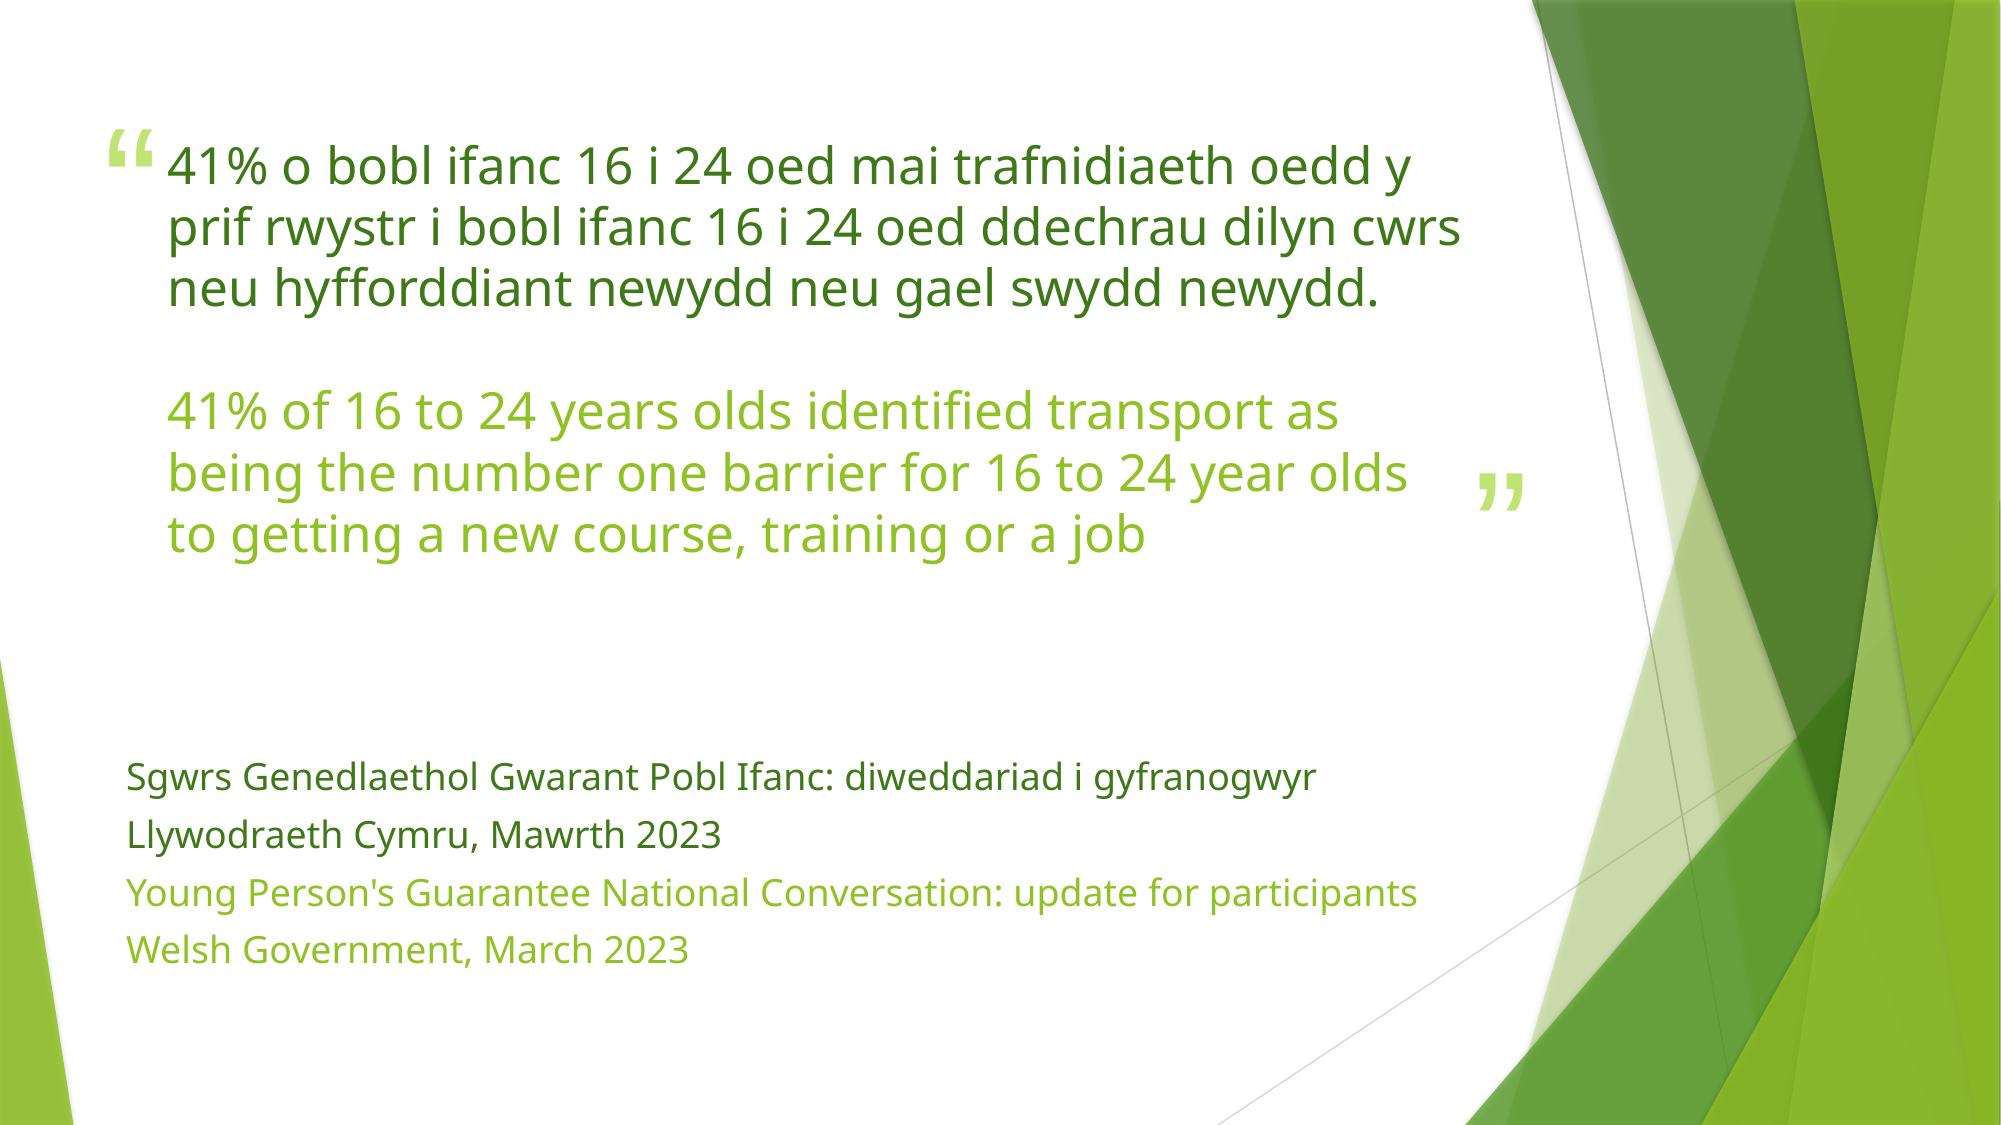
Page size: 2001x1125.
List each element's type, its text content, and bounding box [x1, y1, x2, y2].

list Sgwrs Genedlaethol Gwarant Pobl Ifanc: diweddariad i gyfranogwyr Llywodraeth Cymru, Mawrth 2023 Young Person's Guarantee National Conversation: update for participants Welsh Government, March 2023 [111, 733, 1522, 992]
title 41% o bobl ifanc 16 i 24 oed mai trafnidiaeth oedd y prif rwystr i bobl ifanc 16 i 24 oed ddechrau dilyn cwrs neu hyfforddiant newydd neu gael swydd newydd. 41% of 16 to 24 years olds identified transport as being the number one barrier for 16 to 24 year olds to getting a new course, training or a job [152, 99, 1481, 596]
